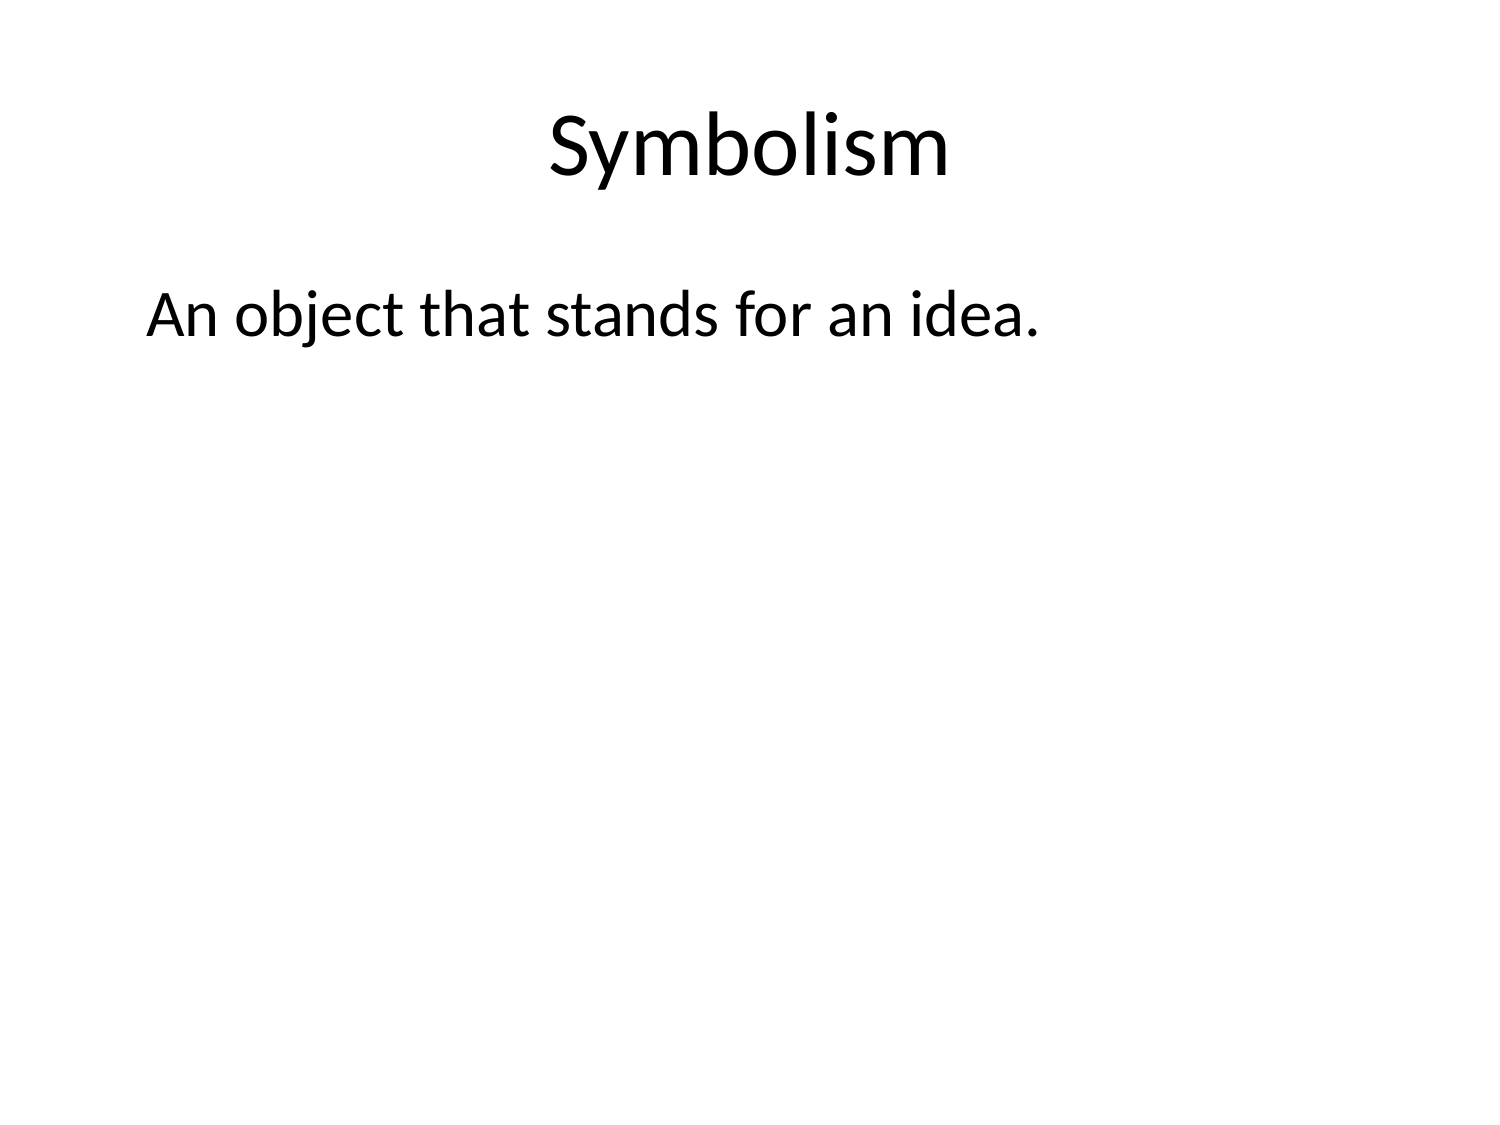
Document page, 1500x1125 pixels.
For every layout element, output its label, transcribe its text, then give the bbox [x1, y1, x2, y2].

title Symbolism [75, 45, 1425, 233]
list An object that stands for an idea. [75, 262, 1425, 1005]
